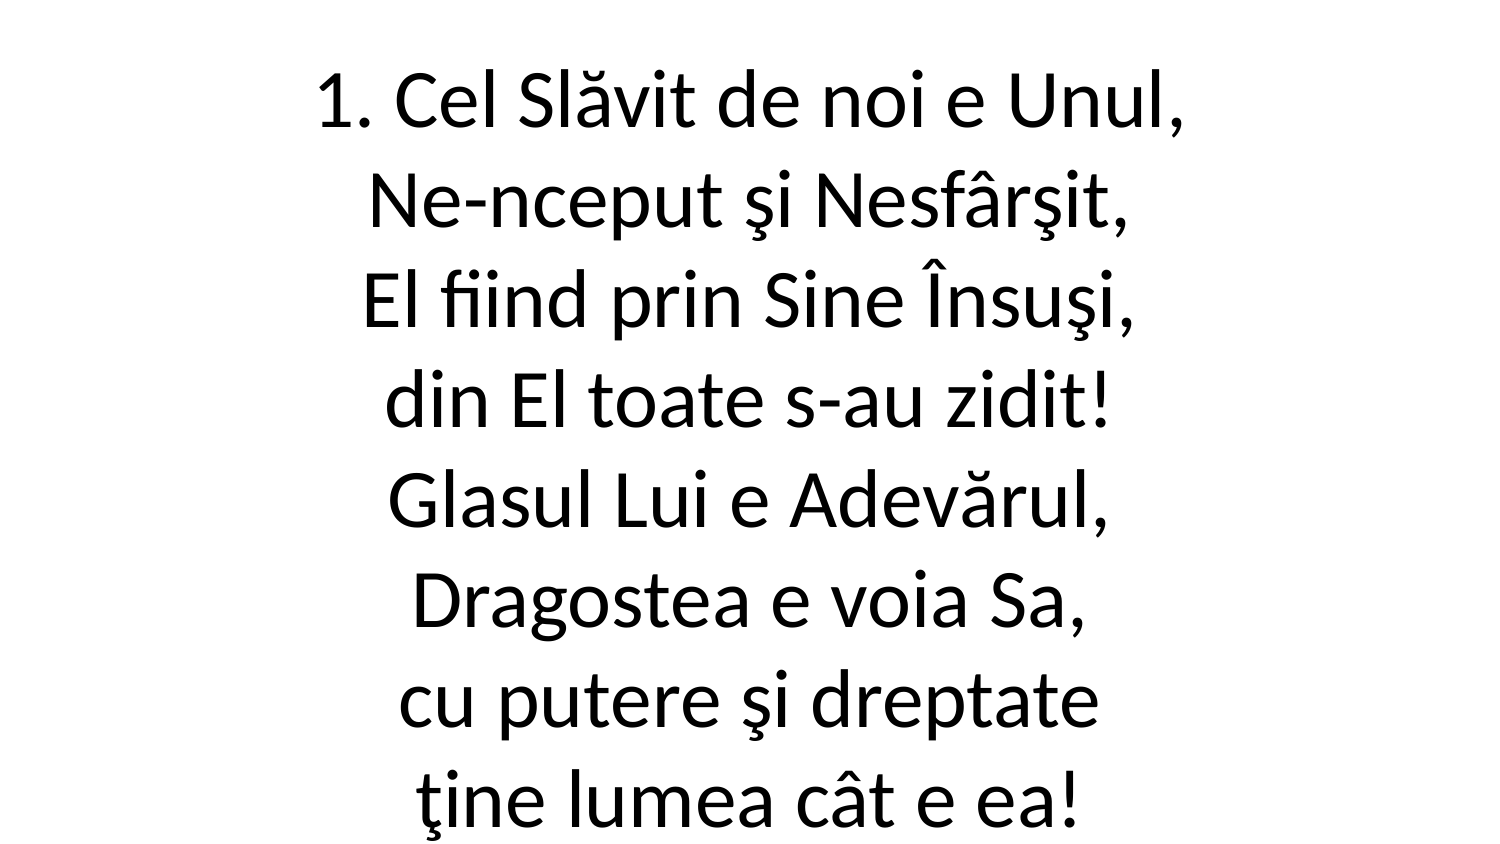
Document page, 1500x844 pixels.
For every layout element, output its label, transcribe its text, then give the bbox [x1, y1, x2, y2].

text_box 1. Cel Slăvit de noi e Unul, Ne-nceput şi Nesfârşit, El fiind prin Sine Însuşi, din El toate s-au zidit! Glasul Lui e Adevărul, Dragostea e voia Sa, cu putere şi dreptate ţine lumea cât e ea! [297, 0, 1203, 844]
